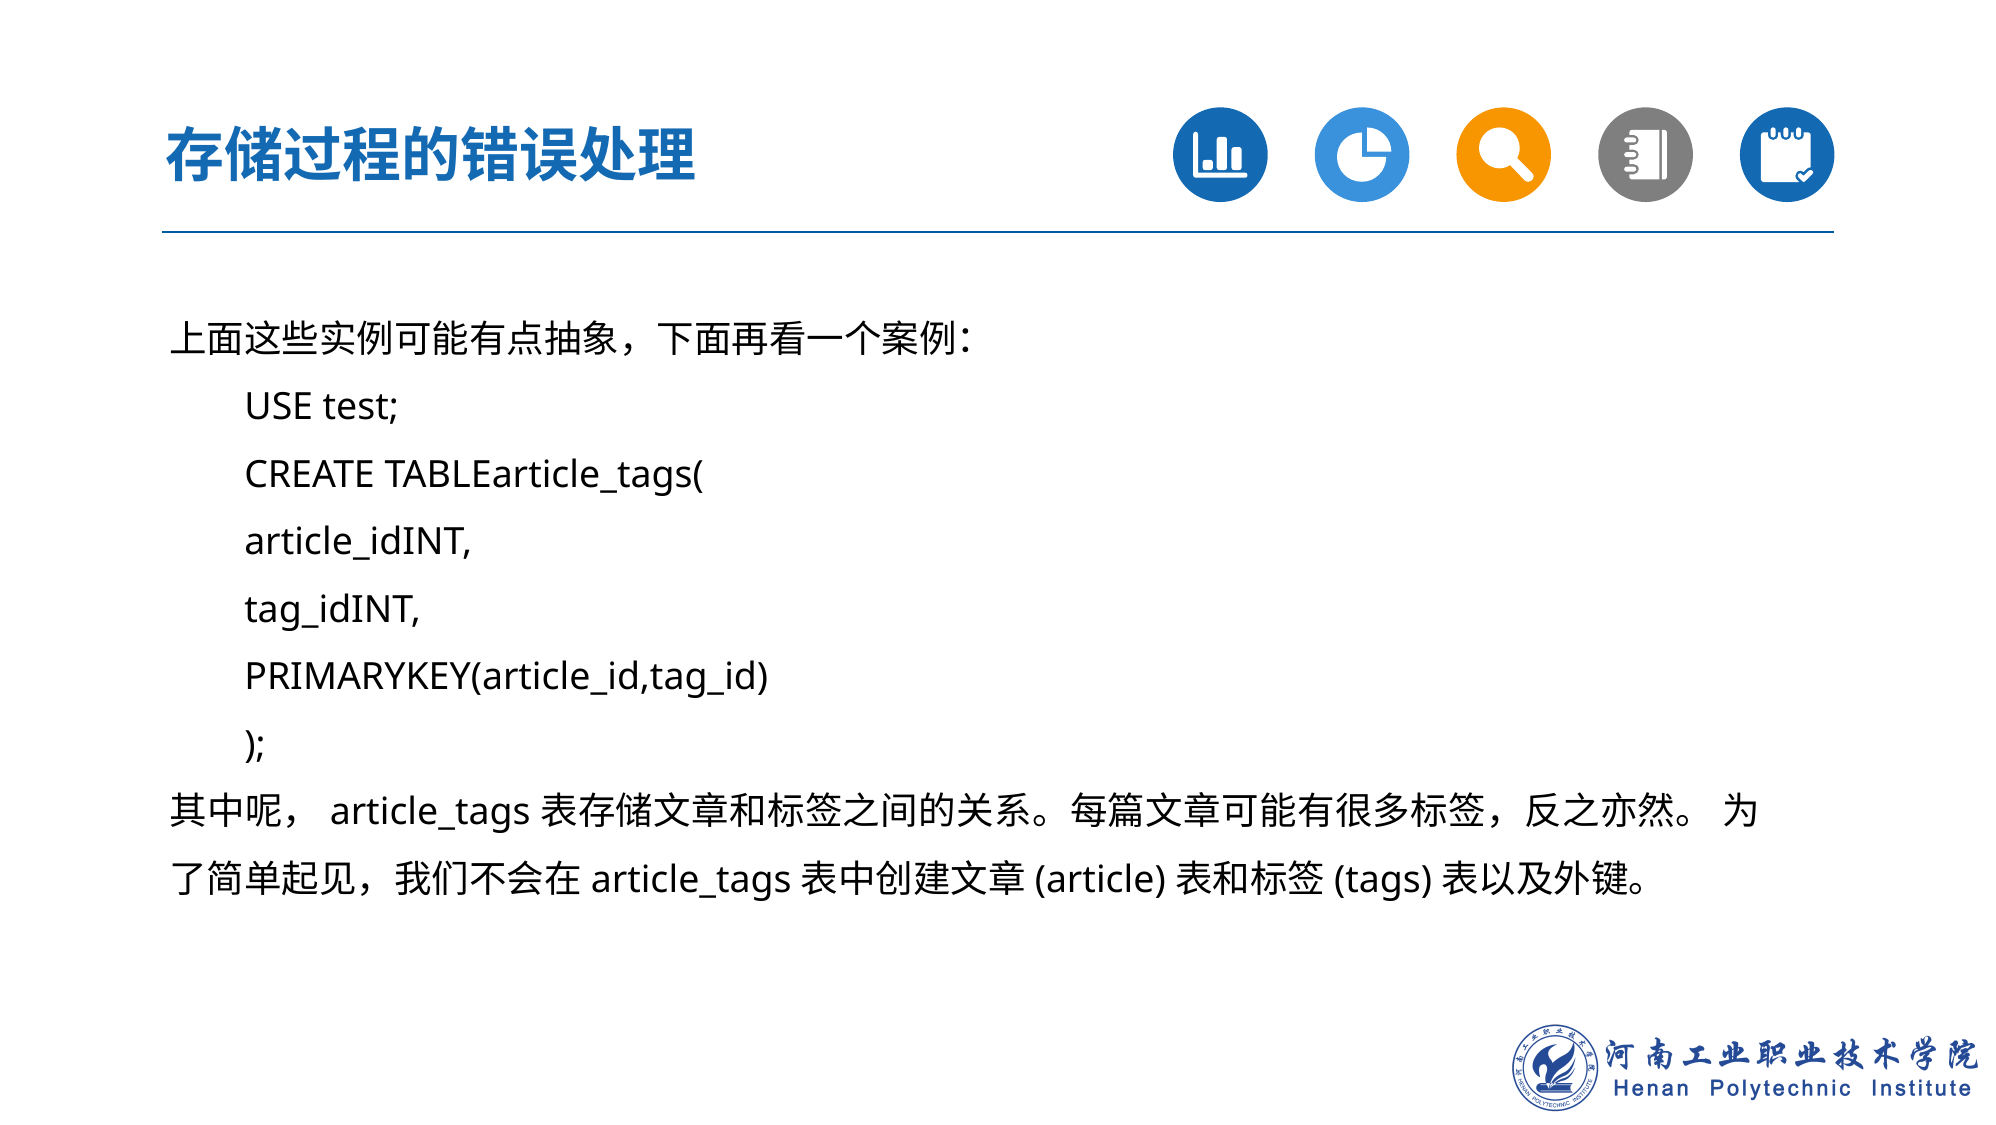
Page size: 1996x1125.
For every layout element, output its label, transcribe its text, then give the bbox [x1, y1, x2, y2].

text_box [1172, 107, 1268, 203]
picture [1493, 1020, 1984, 1118]
text_box 存储过程的错误处理 [110, 93, 752, 203]
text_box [1314, 107, 1410, 203]
text_box 上面这些实例可能有点抽象，下面再看一个案例： USE test; CREATE TABLEarticle_tags( article_idINT, tag_idINT, PRIMARYKEY(article_id,tag_id) ); 其中呢，article_tags表存储文章和标签之间的关系。每篇文章可能有很多标签，反之亦然。 为了简单起见，我们不会在article_tags表中创建文章(article)表和标签(tags)表以及外键。 [149, 282, 1780, 919]
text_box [1739, 107, 1835, 203]
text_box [1598, 107, 1694, 203]
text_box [1456, 107, 1552, 203]
